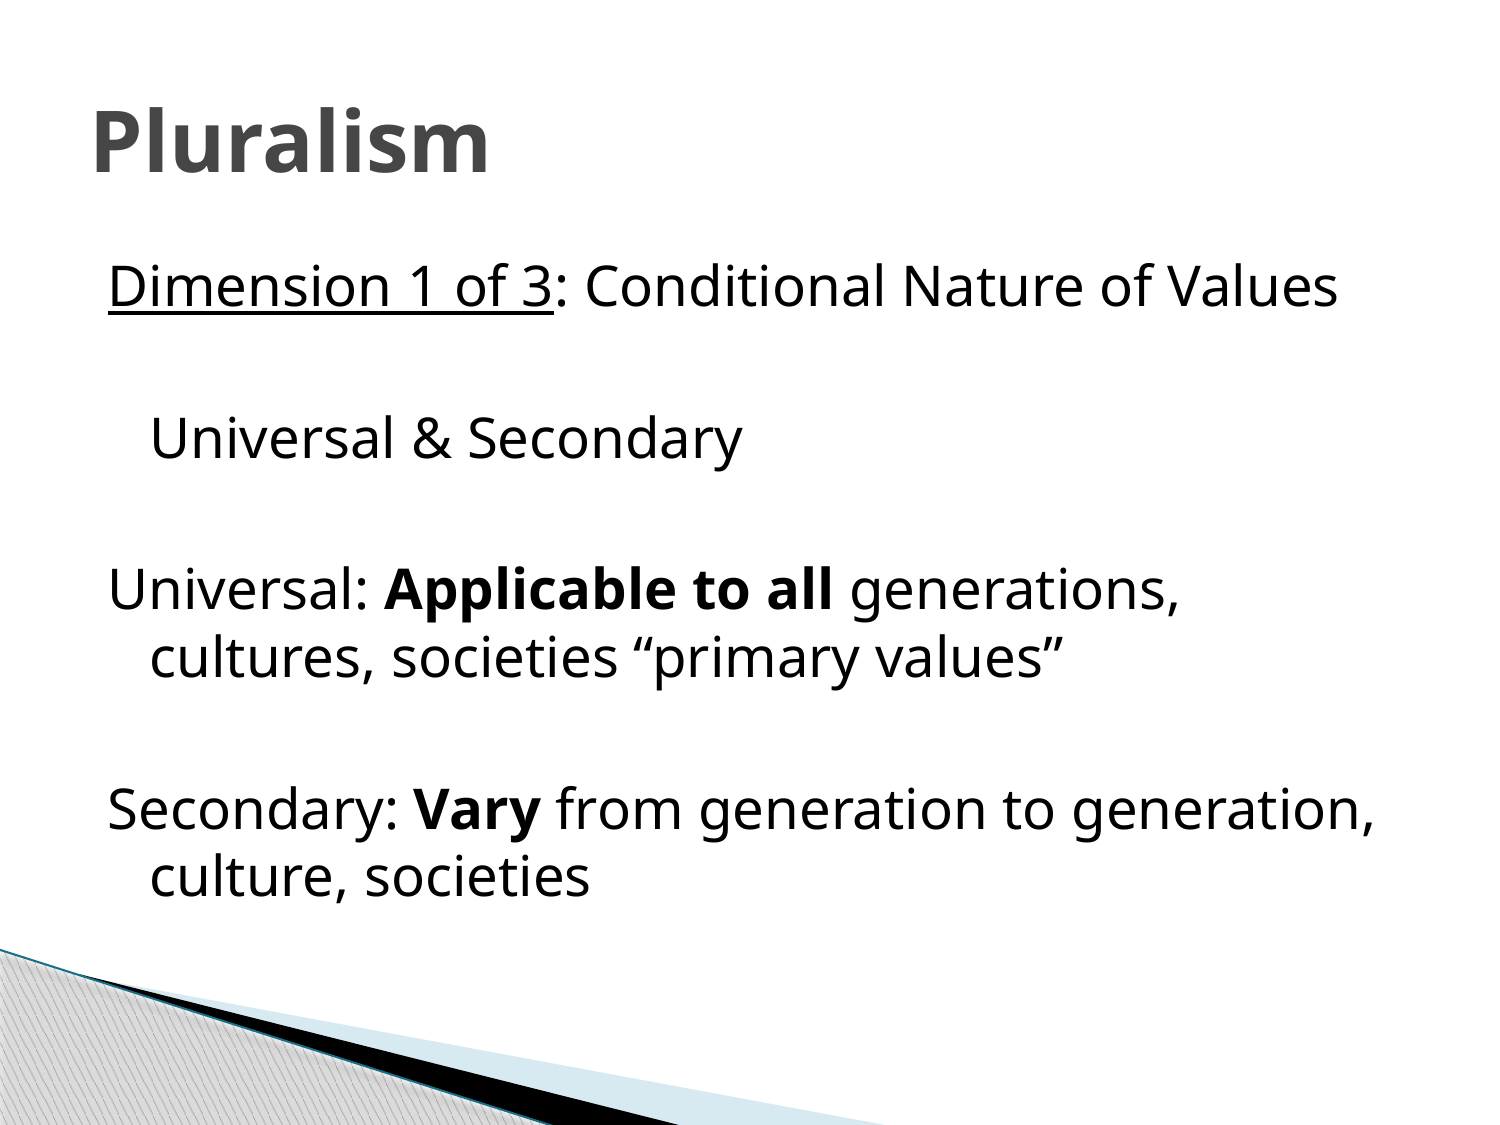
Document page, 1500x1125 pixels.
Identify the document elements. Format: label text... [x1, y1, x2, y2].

title Pluralism [75, 45, 1425, 233]
list Dimension 1 of 3: Conditional Nature of Values Universal & Secondary Universal: Applicable to all generations, cultures, societies “primary values” Secondary: Vary from generation to generation, culture, societies [75, 243, 1425, 986]
